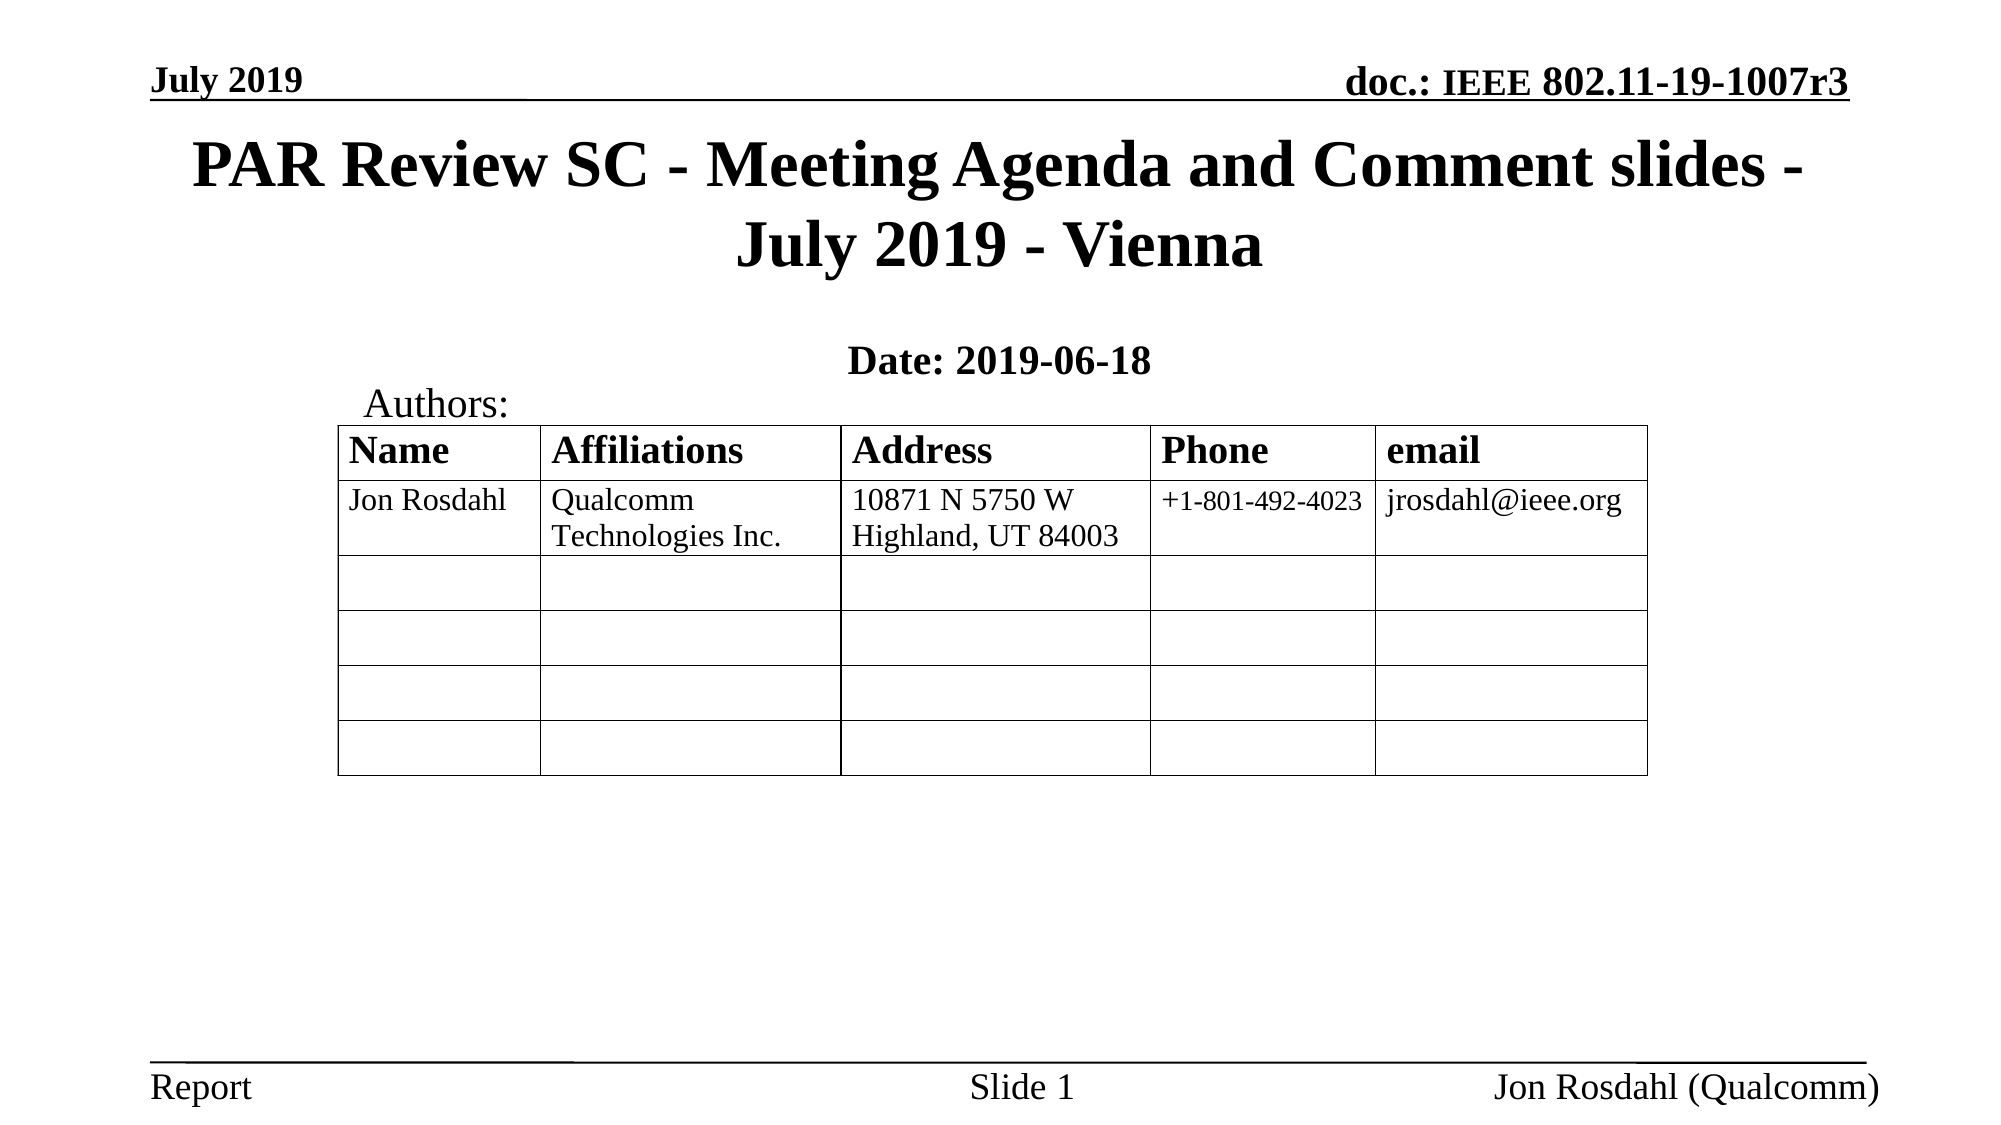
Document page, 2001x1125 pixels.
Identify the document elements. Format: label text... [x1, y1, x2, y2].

title PAR Review SC - Meeting Agenda and Comment slides - July 2019 - Vienna [149, 112, 1850, 288]
slide_number Slide 1 [950, 1061, 1095, 1125]
footer Jon Rosdahl (Qualcomm) [1436, 1061, 1881, 1108]
text_box Authors: [348, 368, 586, 423]
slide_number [149, 49, 431, 100]
list Date: 2019-06-18 [149, 324, 1850, 1000]
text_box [337, 424, 1651, 823]
